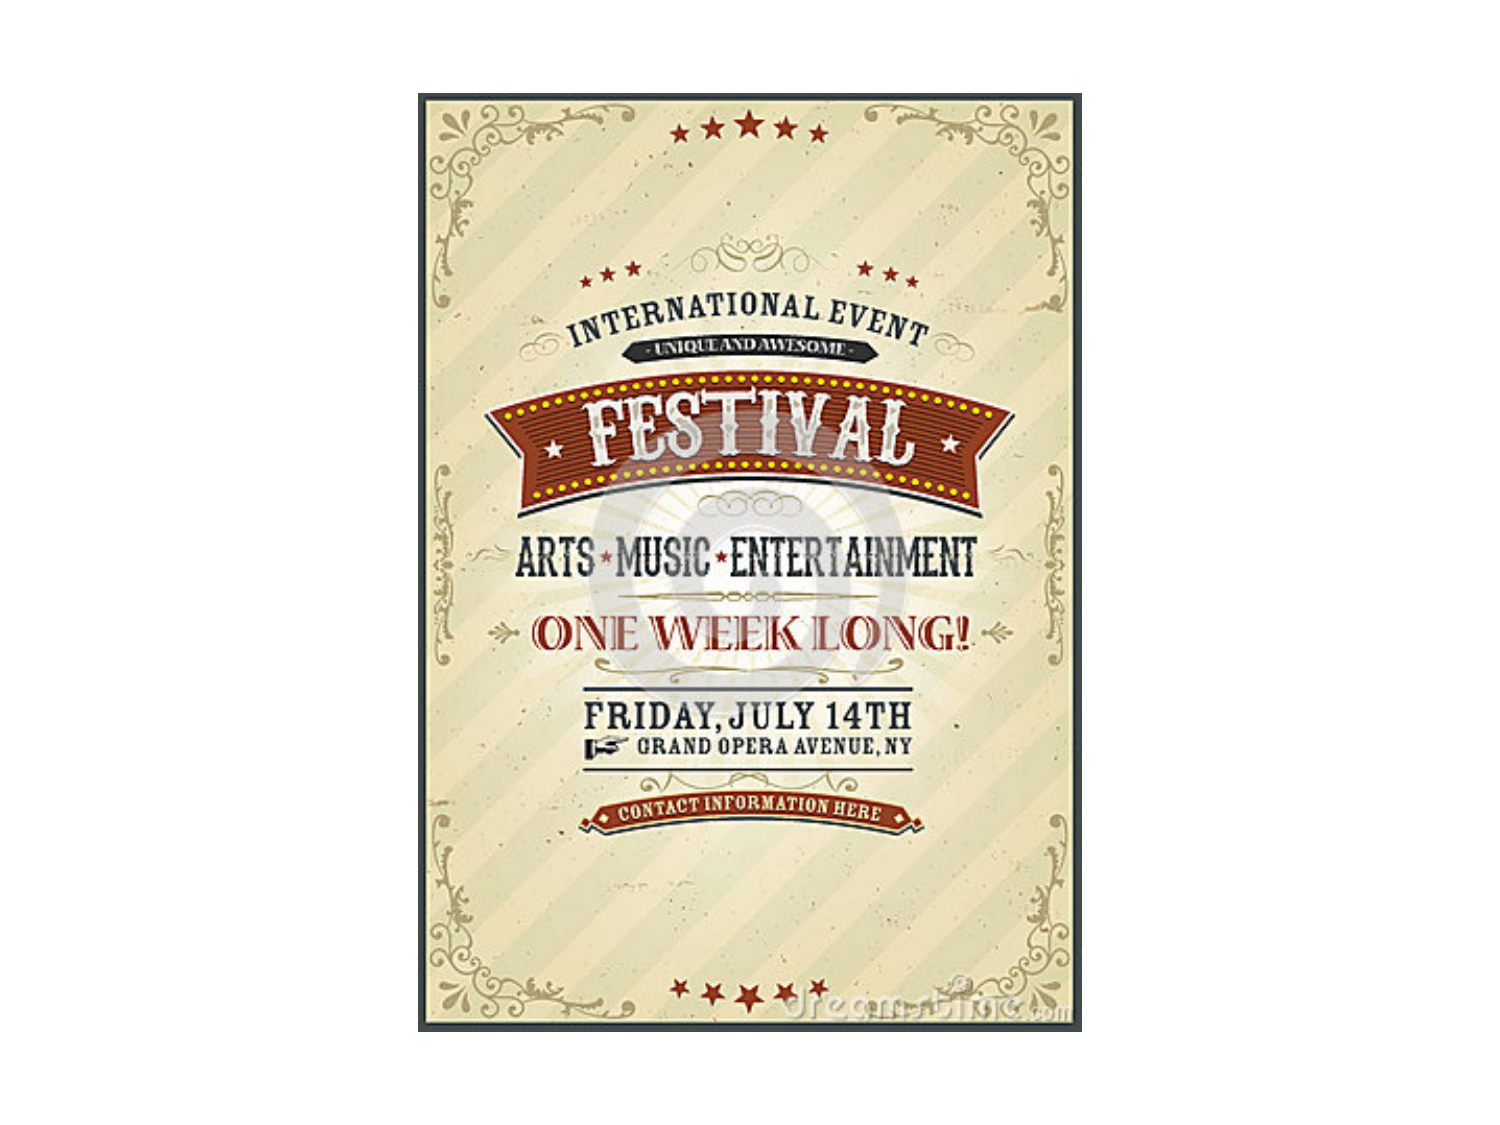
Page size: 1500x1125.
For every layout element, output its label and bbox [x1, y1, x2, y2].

picture [418, 93, 1082, 1032]
